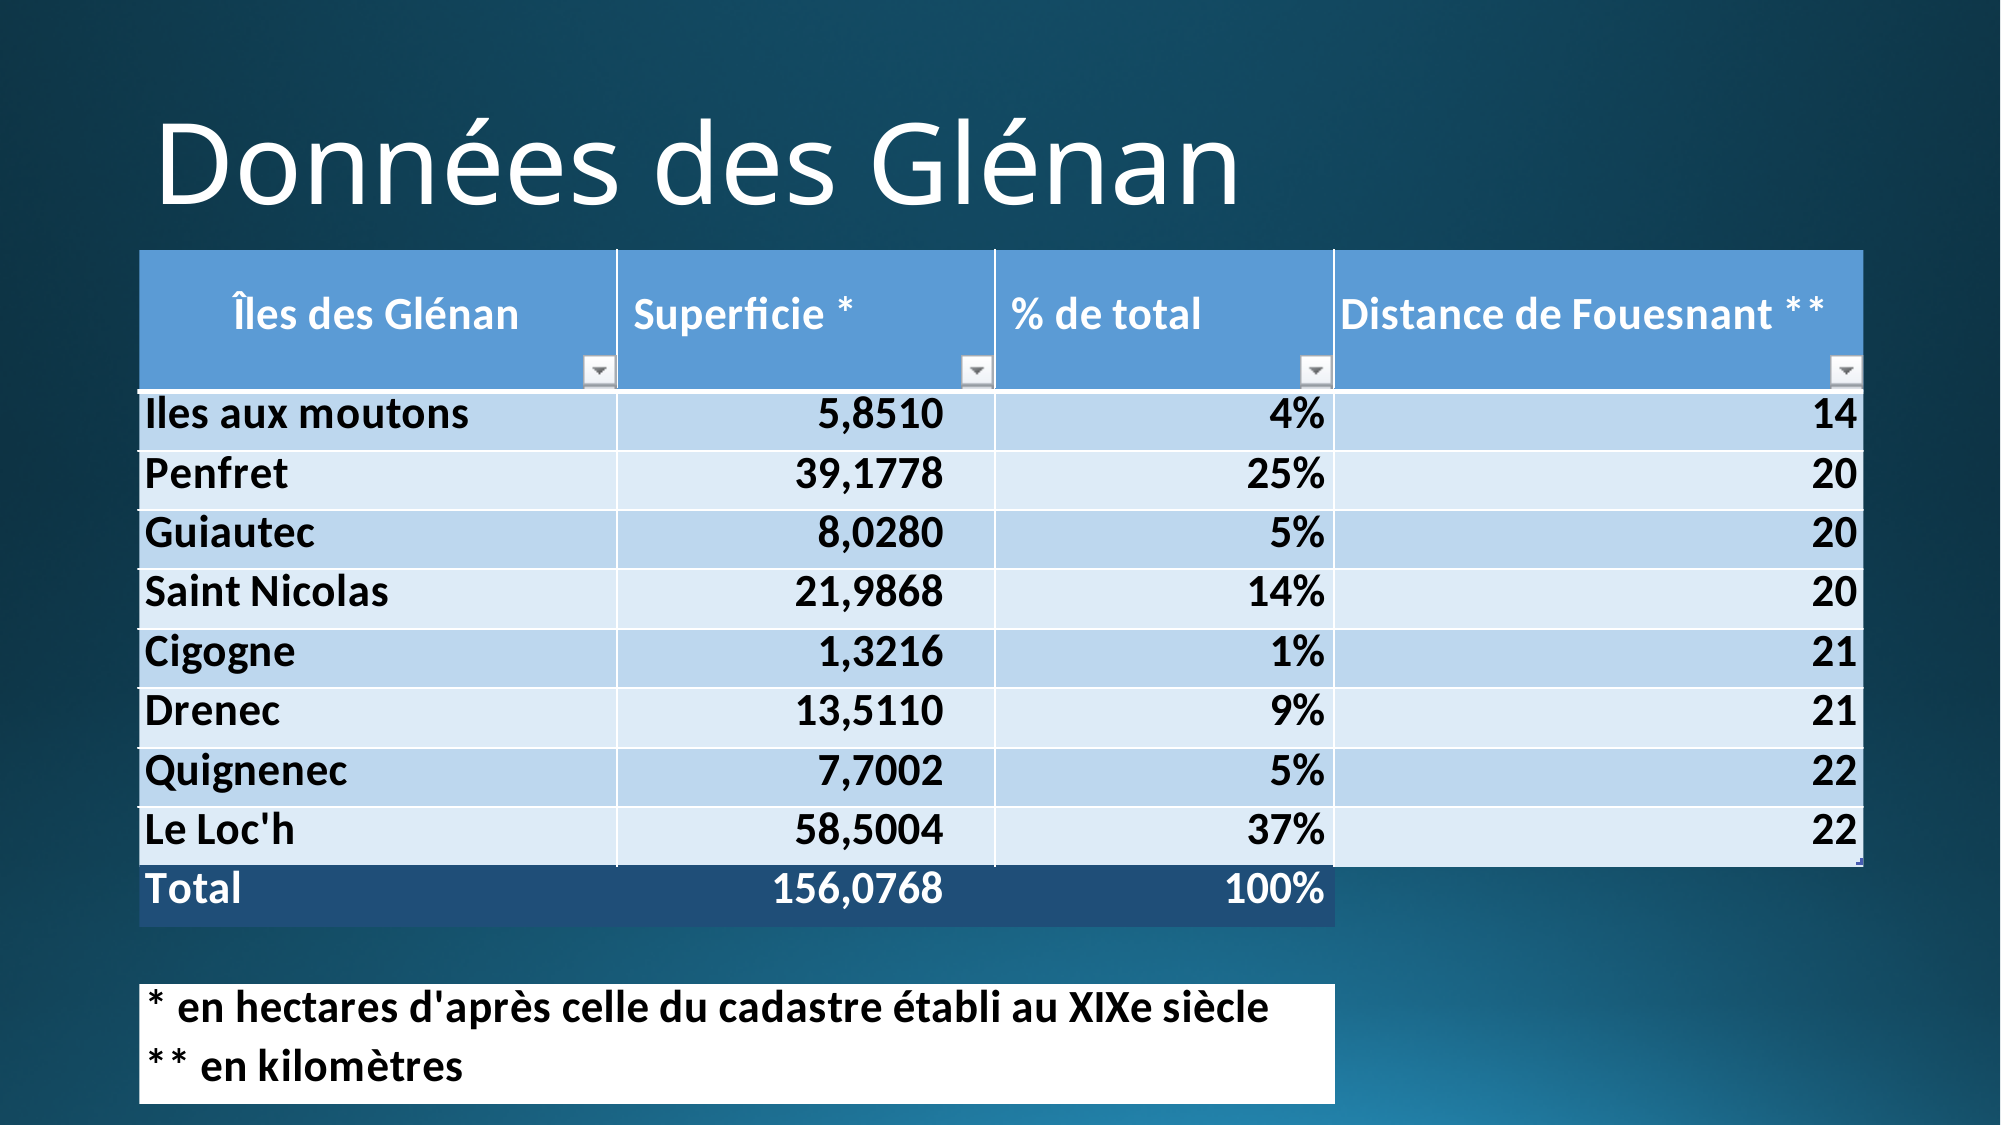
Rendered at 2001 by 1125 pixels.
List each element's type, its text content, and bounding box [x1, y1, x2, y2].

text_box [137, 248, 1866, 1105]
picture [0, 0, 2001, 1125]
title Données des Glénan [137, 59, 1863, 248]
